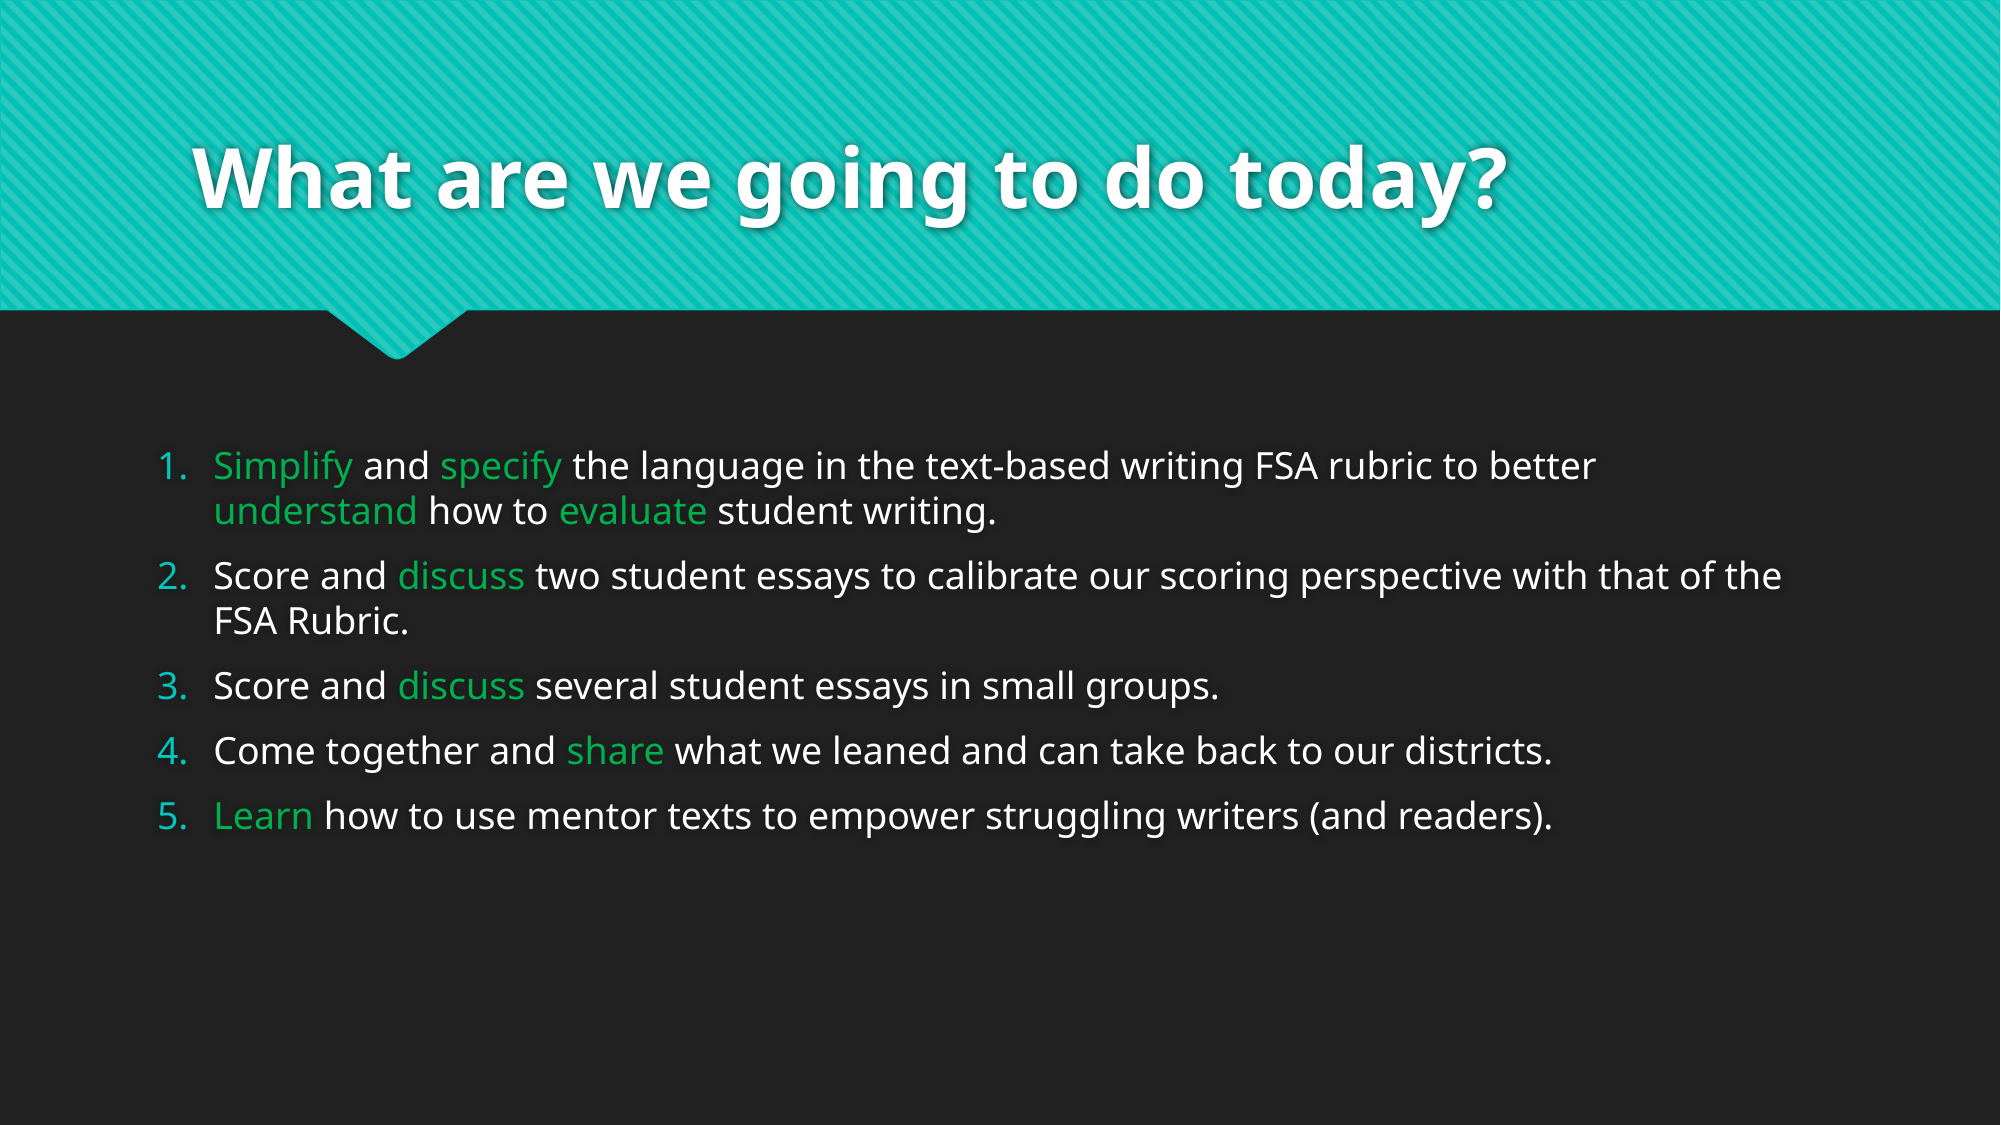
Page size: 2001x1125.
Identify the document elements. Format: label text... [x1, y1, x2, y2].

list Simplify and specify the language in the text-based writing FSA rubric to better understand how to evaluate student writing. Score and discuss two student essays to calibrate our scoring perspective with that of the FSA Rubric. Score and discuss several student essays in small groups. Come together and share what we leaned and can take back to our districts. Learn how to use mentor texts to empower struggling writers (and readers). [142, 318, 1823, 962]
title What are we going to do today? [177, 73, 1823, 233]
